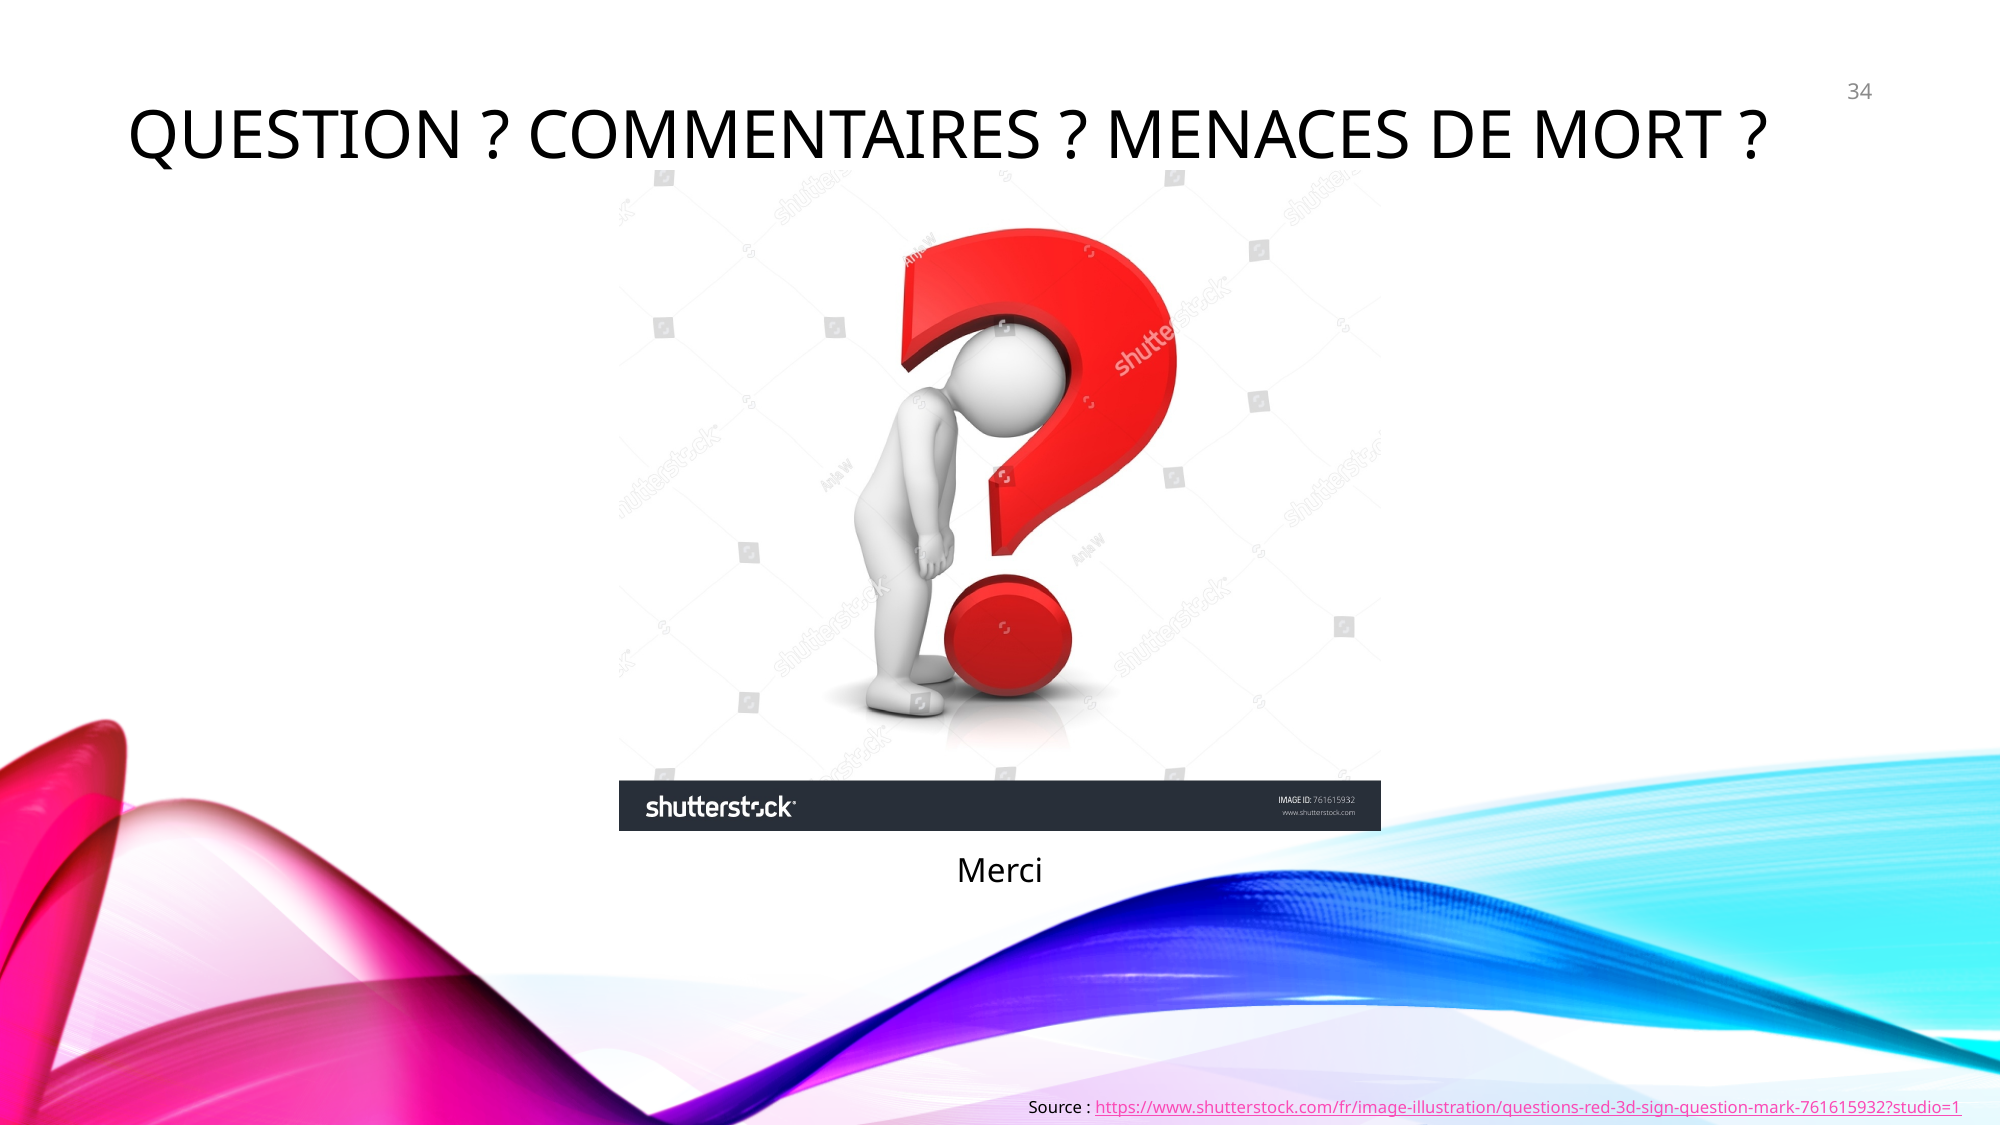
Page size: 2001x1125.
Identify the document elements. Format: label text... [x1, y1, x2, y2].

title Question ? Commentaires ? Menaces de mort ? [112, 62, 1888, 211]
text_box Source : https://www.shutterstock.com/fr/image-illustration/questions-red-3d-sign-question-mark-761615932?studio=1 [1013, 1089, 2000, 1125]
picture [0, 169, 2000, 1125]
picture [1795, 1003, 1806, 1008]
list Merci [169, 790, 1831, 954]
slide_number 34 [1781, 62, 1888, 123]
